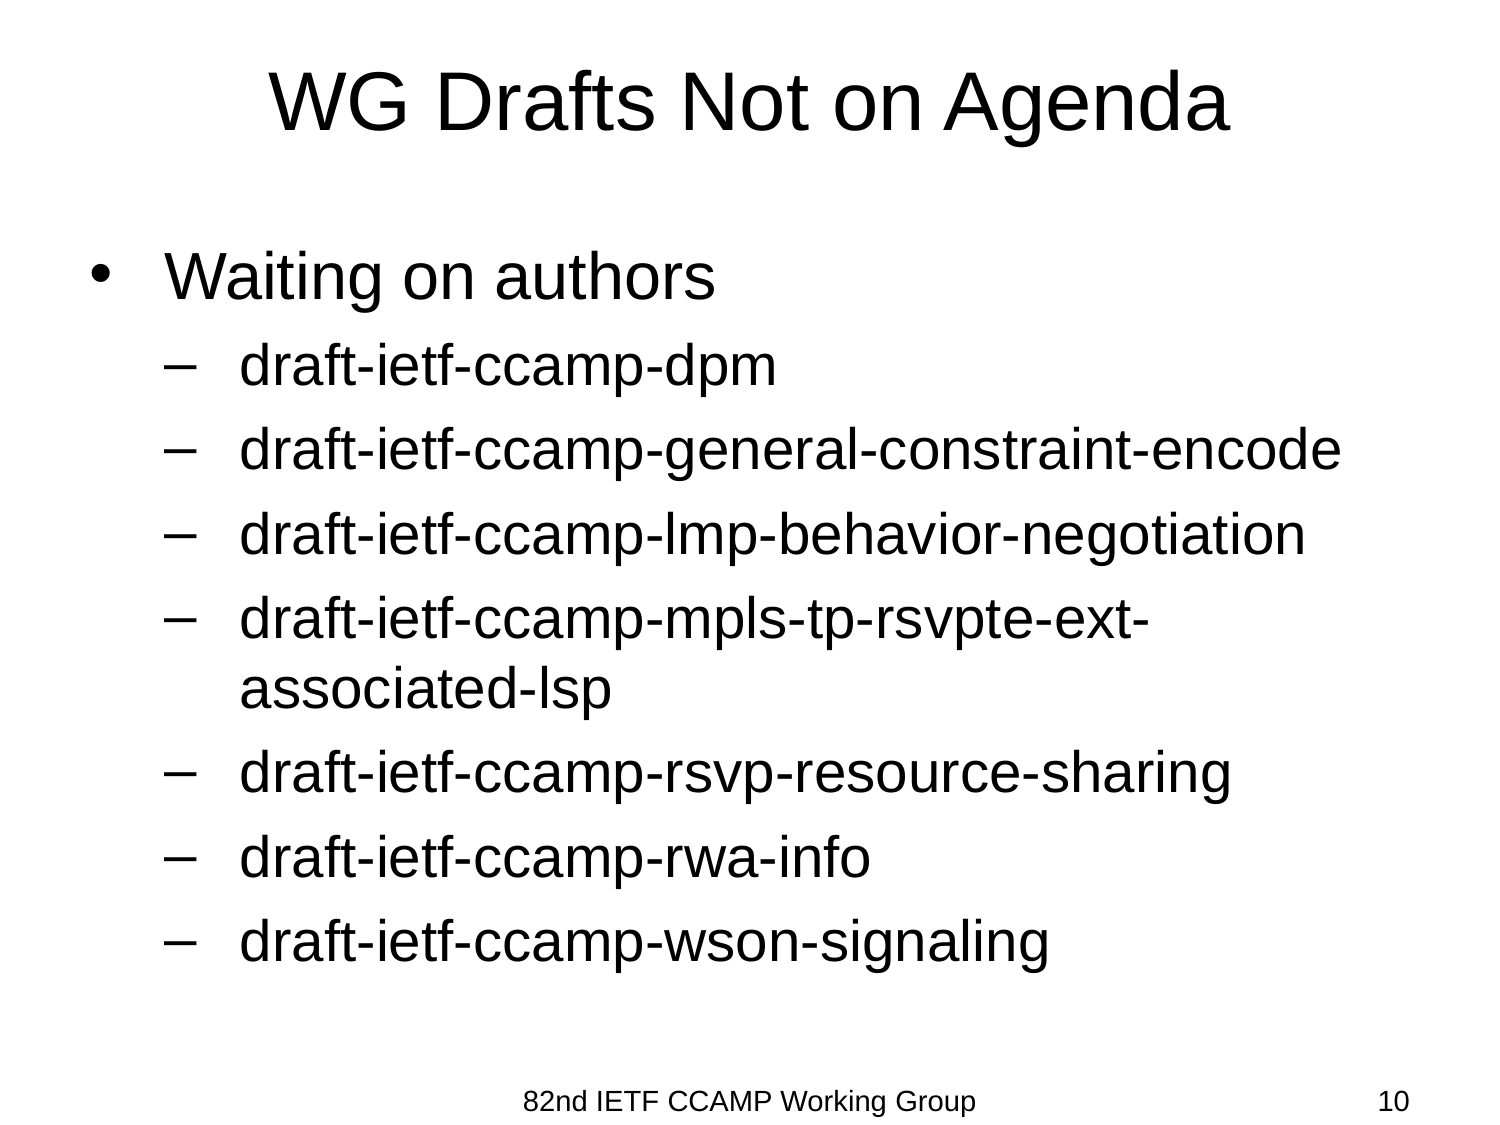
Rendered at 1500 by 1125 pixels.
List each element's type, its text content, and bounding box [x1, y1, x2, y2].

slide_number 10 [1074, 1074, 1425, 1125]
footer 82nd IETF CCAMP Working Group [430, 1074, 1069, 1125]
title WG Drafts Not on Agenda [75, 7, 1425, 188]
list Waiting on authors draft-ietf-ccamp-dpm draft-ietf-ccamp-general-constraint-encode draft-ietf-ccamp-lmp-behavior-negotiation draft-ietf-ccamp-mpls-tp-rsvpte-ext-associated-lsp draft-ietf-ccamp-rsvp-resource-sharing draft-ietf-ccamp-rwa-info draft-ietf-ccamp-wson-signaling [75, 224, 1463, 1071]
